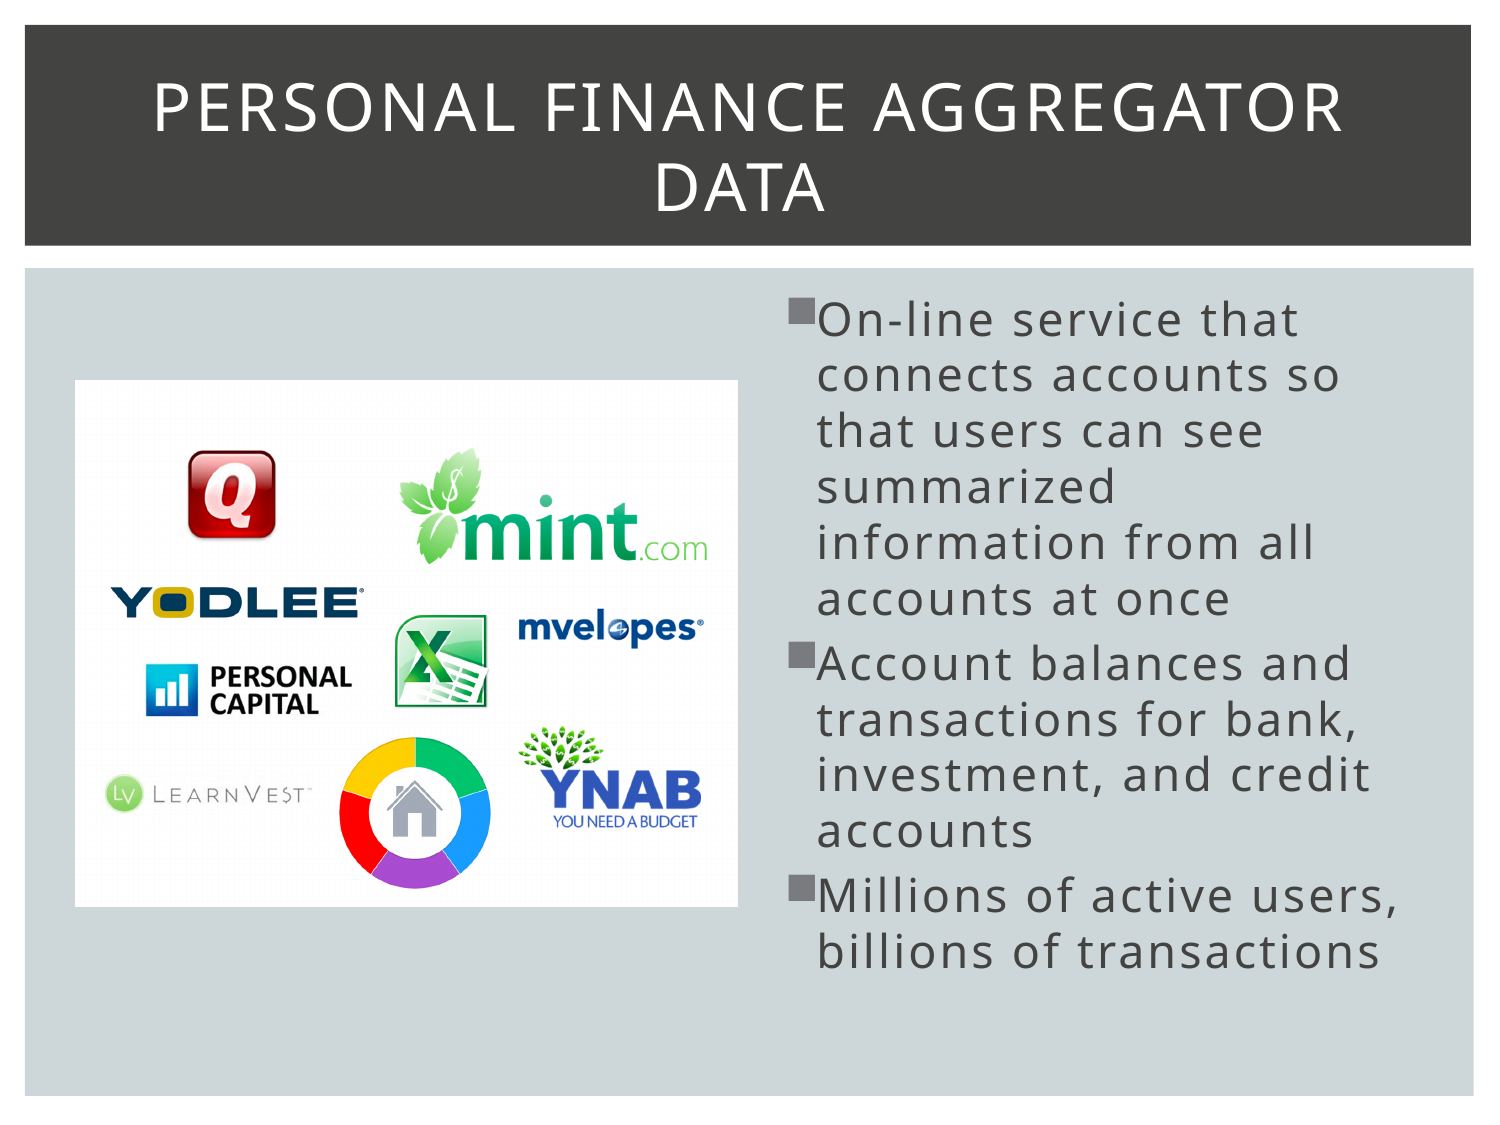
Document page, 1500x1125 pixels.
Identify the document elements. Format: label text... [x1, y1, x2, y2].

list On-line service that connects accounts so that users can see summarized information from all accounts at once Account balances and transactions for bank, investment, and credit accounts Millions of active users, billions of transactions [762, 281, 1425, 1005]
title Personal Finance Aggregator Data [62, 58, 1438, 232]
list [74, 281, 738, 1006]
